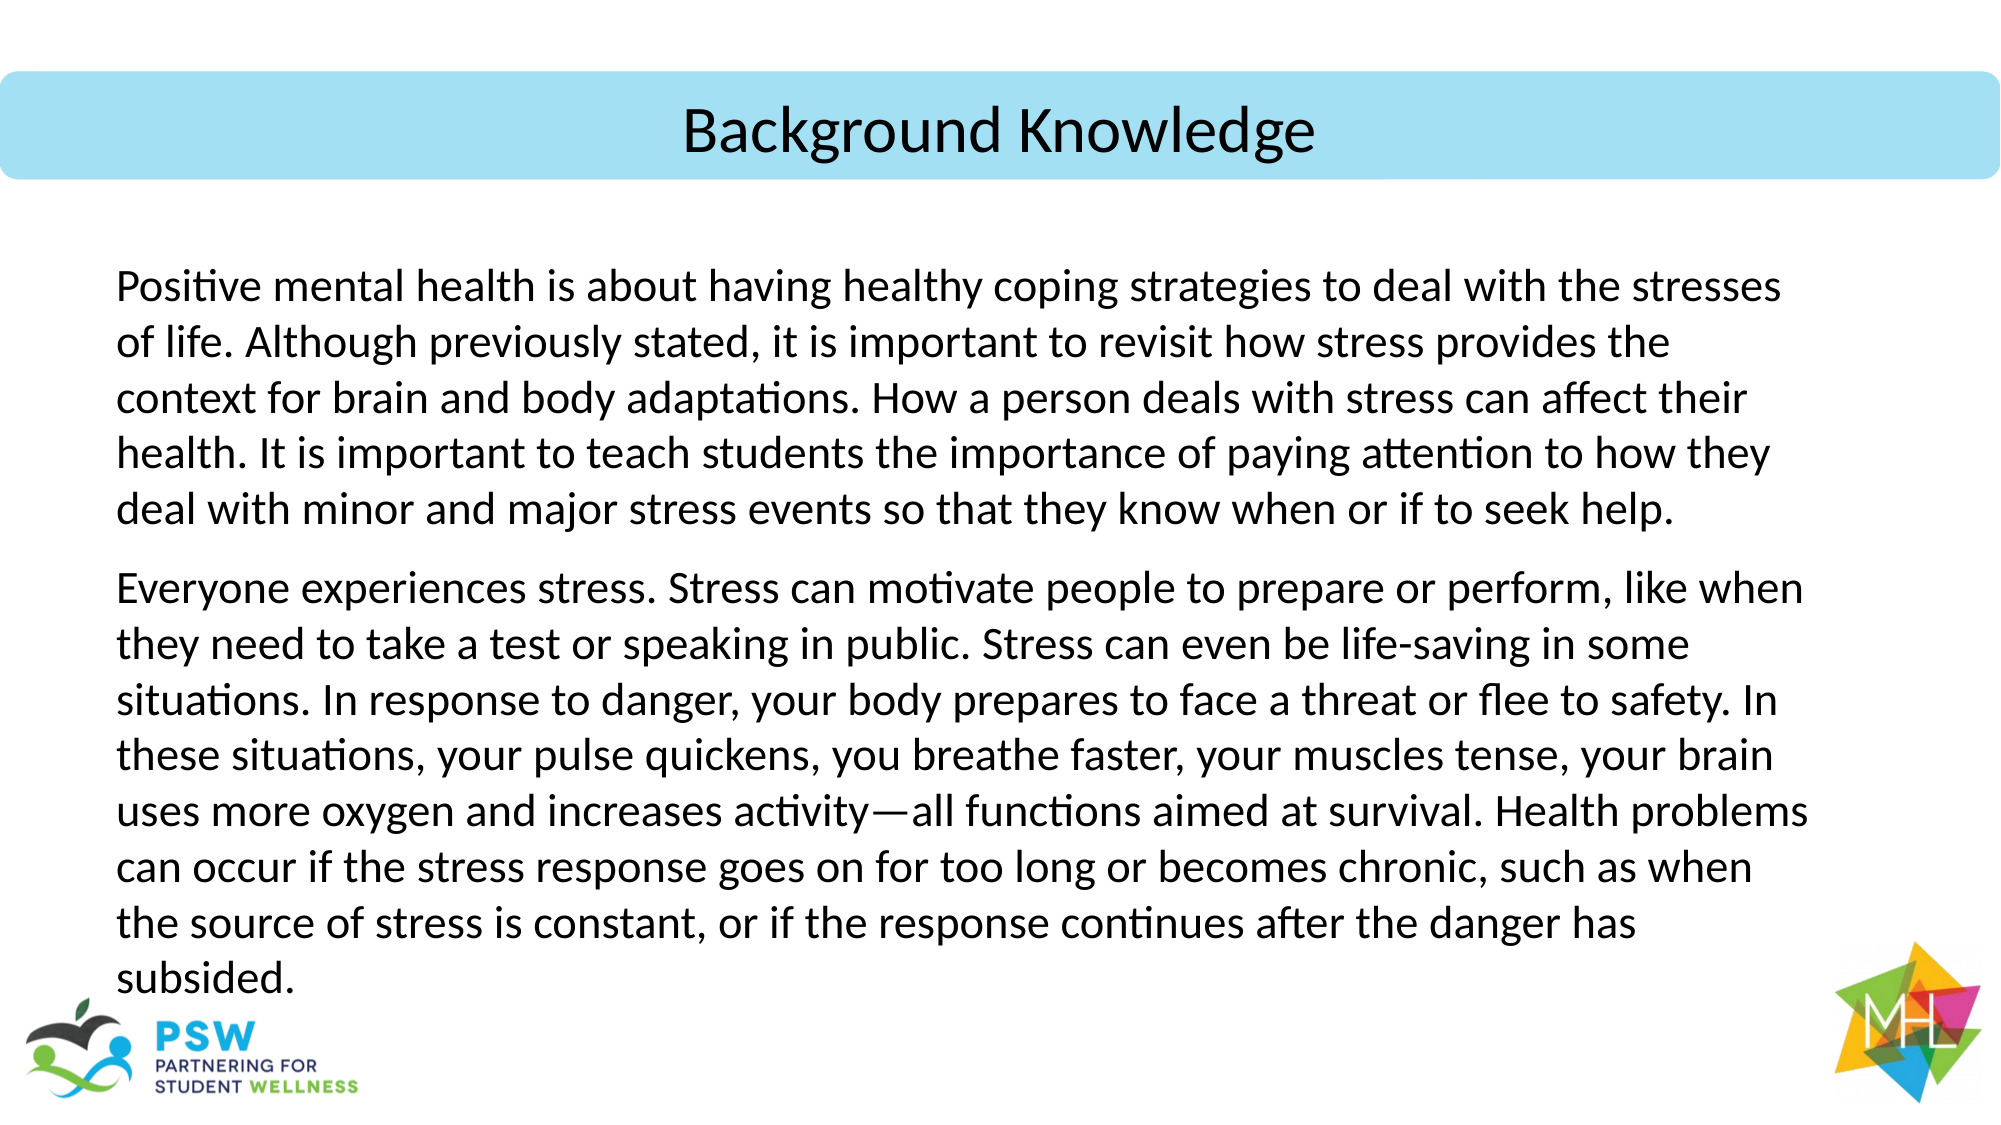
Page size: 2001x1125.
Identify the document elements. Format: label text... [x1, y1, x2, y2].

picture [0, 0, 2001, 1125]
list Positive mental health is about having healthy coping strategies to deal with the stresses of life. Although previously stated, it is important to revisit how stress provides the context for brain and body adaptations. How a person deals with stress can affect their health. It is important to teach students the importance of paying attention to how they deal with minor and major stress events so that they know when or if to seek help. Everyone experiences stress. Stress can motivate people to prepare or perform, like when they need to take a test or speaking in public. Stress can even be life-saving in some situations. In response to danger, your body prepares to face a threat or flee to safety. In these situations, your pulse quickens, you breathe faster, your muscles tense, your brain uses more oxygen and increases activity—all functions aimed at survival. Health problems can occur if the stress response goes on for too long or becomes chronic, such as when the source of stress is constant, or if the response continues after the danger has subsided. [101, 247, 1830, 1017]
text_box Background Knowledge [0, 72, 2000, 179]
